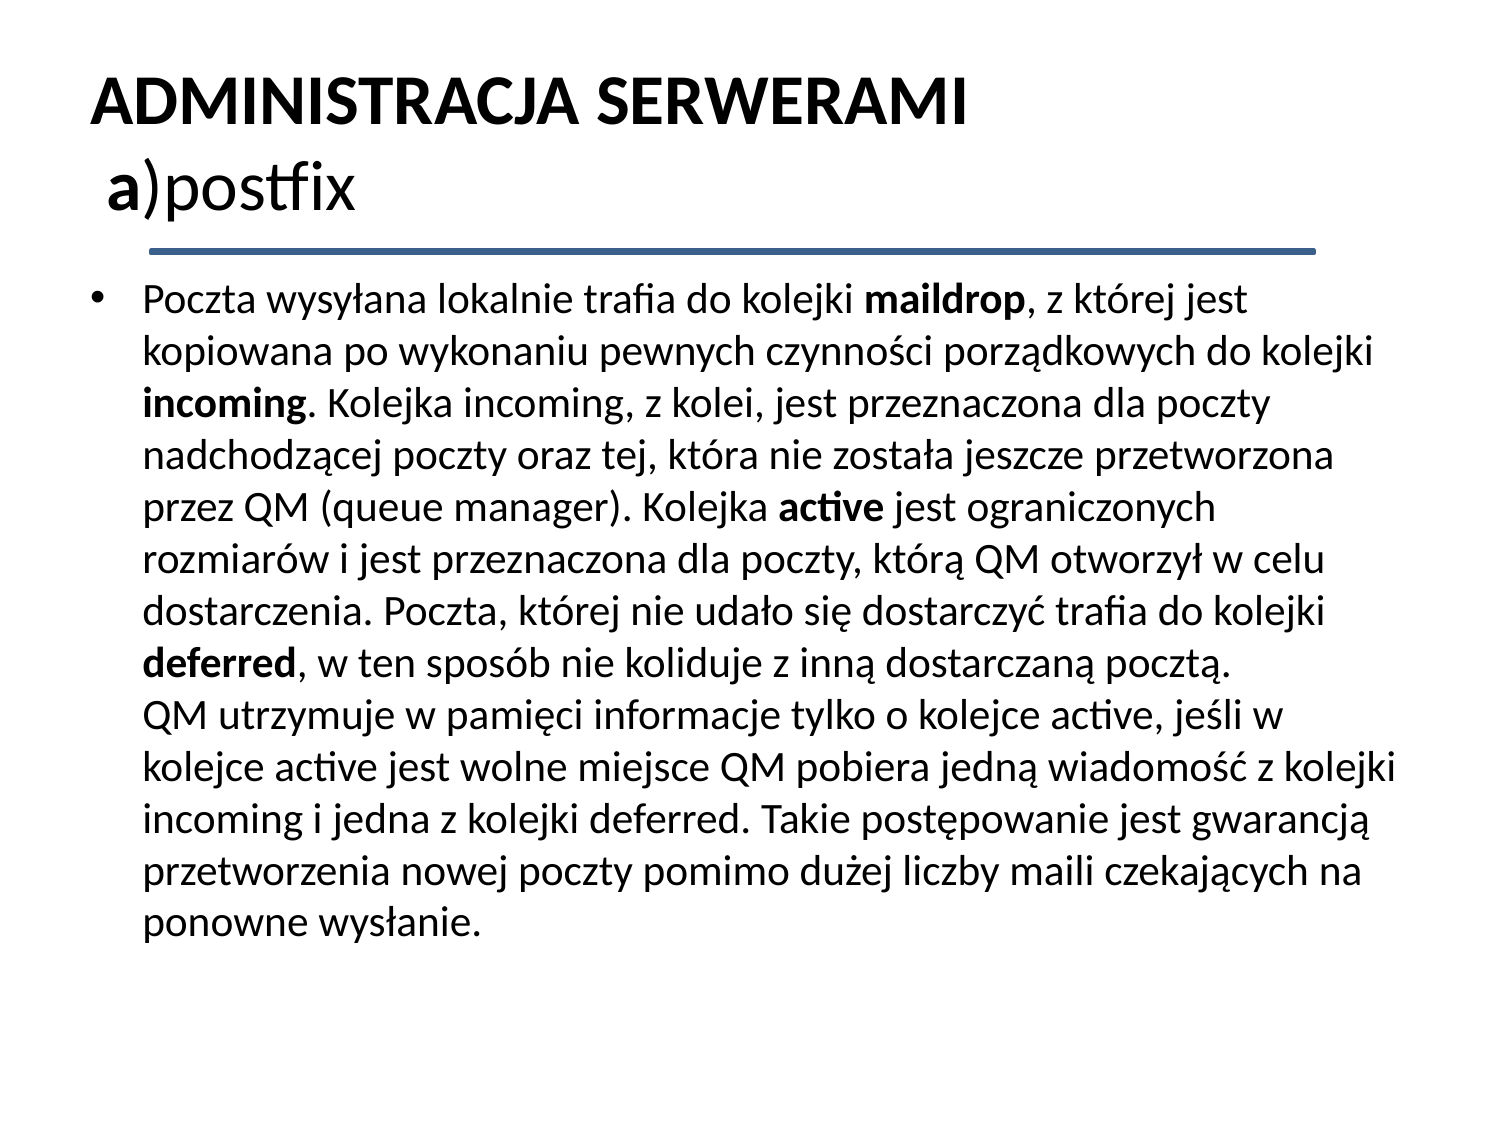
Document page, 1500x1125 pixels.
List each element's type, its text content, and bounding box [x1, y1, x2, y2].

title ADMINISTRACJA SERWERAMI a)postfix [75, 45, 1425, 233]
list Poczta wysyłana lokalnie trafia do kolejki maildrop, z której jest kopiowana po wykonaniu pewnych czynności porządkowych do kolejki incoming. Kolejka incoming, z kolei, jest przeznaczona dla poczty nadchodzącej poczty oraz tej, która nie została jeszcze przetworzona przez QM (queue manager). Kolejka active jest ograniczonych rozmiarów i jest przeznaczona dla poczty, którą QM otworzył w celu dostarczenia. Poczta, której nie udało się dostarczyć trafia do kolejki deferred, w ten sposób nie koliduje z inną dostarczaną pocztą. QM utrzymuje w pamięci informacje tylko o kolejce active, jeśli w kolejce active jest wolne miejsce QM pobiera jedną wiadomość z kolejki incoming i jedna z kolejki deferred. Takie postępowanie jest gwarancją przetworzenia nowej poczty pomimo dużej liczby maili czekających na ponowne wysłanie. [75, 262, 1425, 1005]
text_box [149, 248, 1316, 255]
